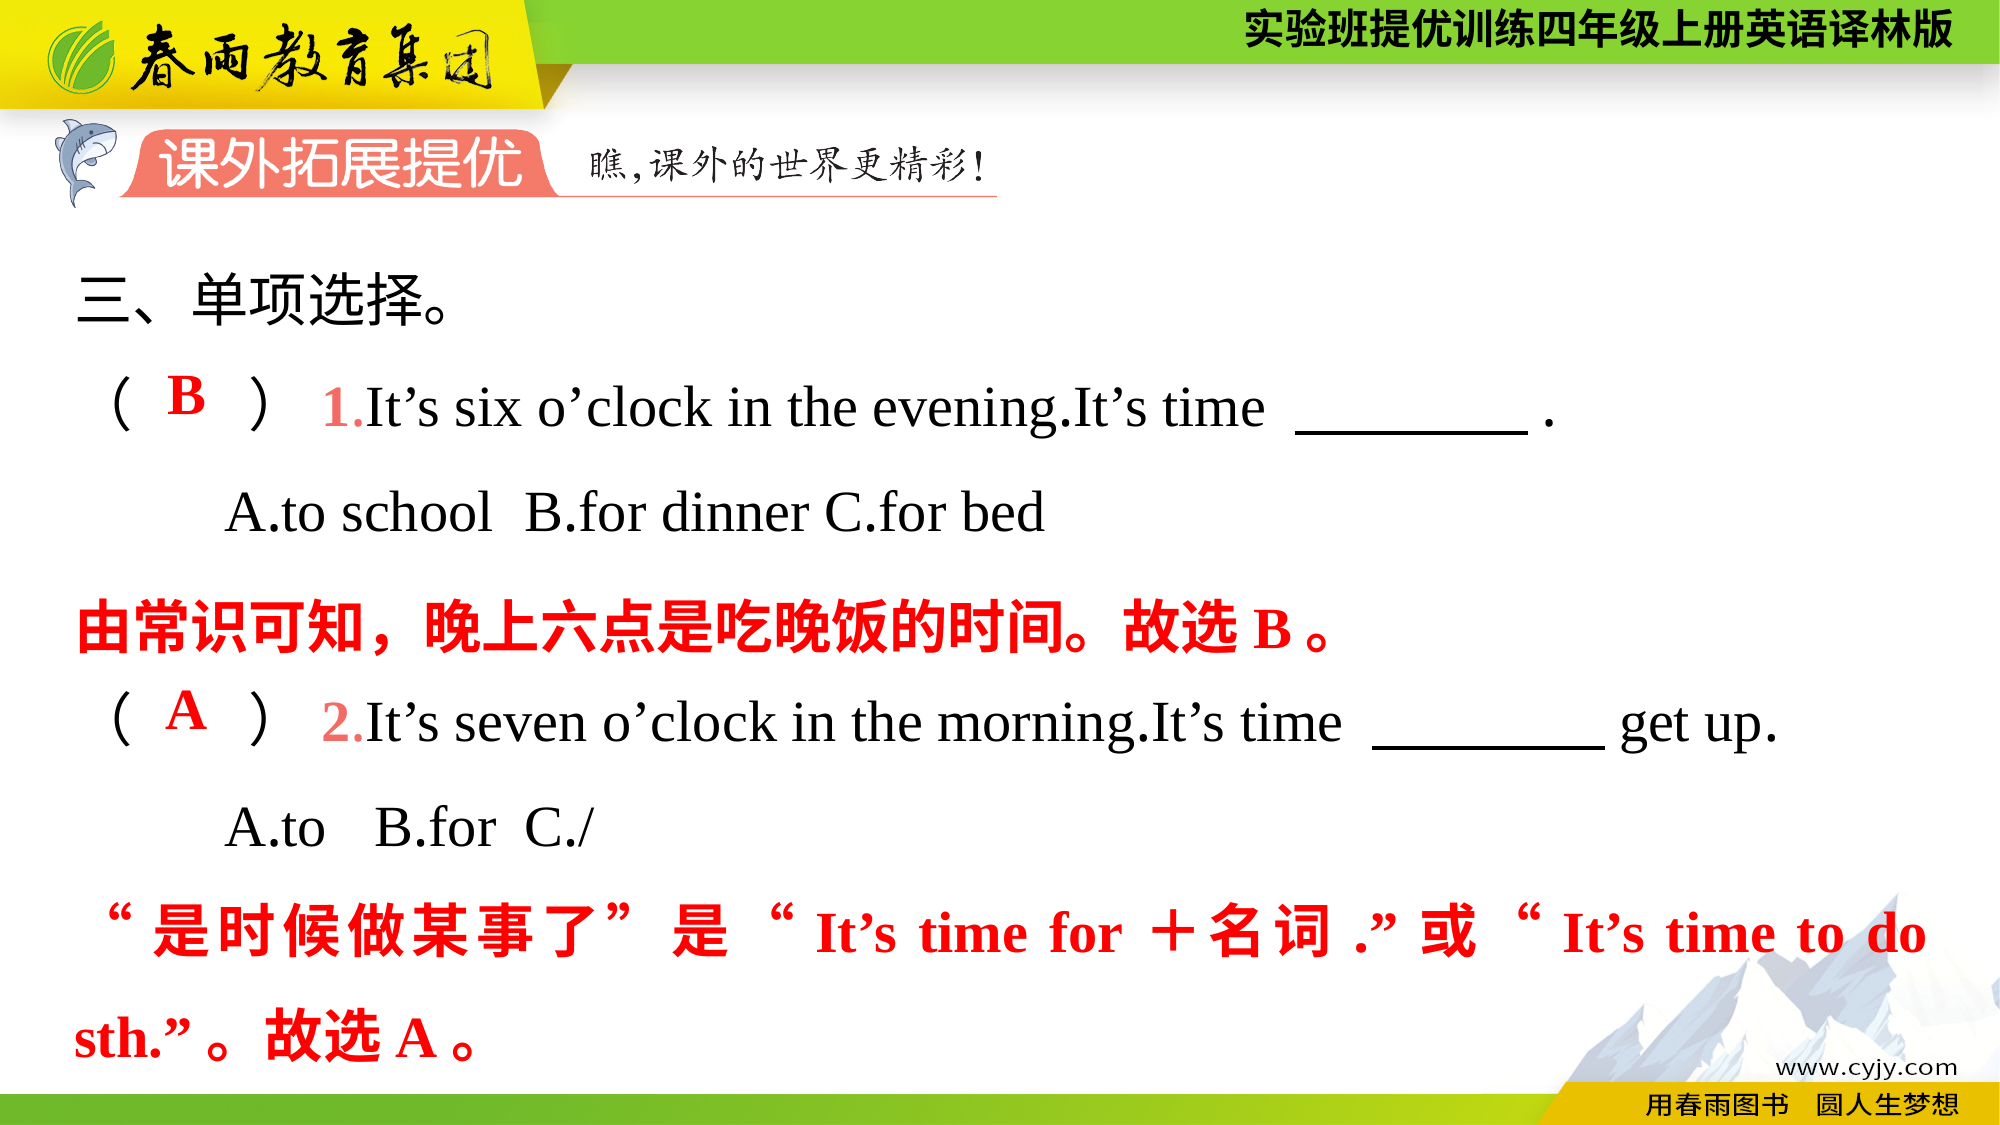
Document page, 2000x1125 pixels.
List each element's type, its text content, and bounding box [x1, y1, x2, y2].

text_box 由常识可知，晚上六点是吃晚饭的时间。故选B。 [59, 547, 1944, 668]
list 三、单项选择。 （ ）1.It’s six o’clock in the evening.It’s time . A.to school B.for dinner C.for bed （ ）2.It’s seven o’clock in the morning.It’s time get up. A.to B.for C./ [59, 221, 1944, 547]
text_box B [152, 348, 222, 434]
text_box “是时候做某事了”是“It’s time for＋名词.”或“It’s time to do sth.”。故选A。 [59, 852, 1944, 1077]
list 三、单项选择。 （ ）1.It’s six o’clock in the evening.It’s time . A.to school B.for dinner C.for bed （ ）2.It’s seven o’clock in the morning.It’s time get up. A.to B.for C./ [59, 668, 1944, 852]
text_box A [151, 664, 223, 749]
picture [0, 0, 2000, 1125]
